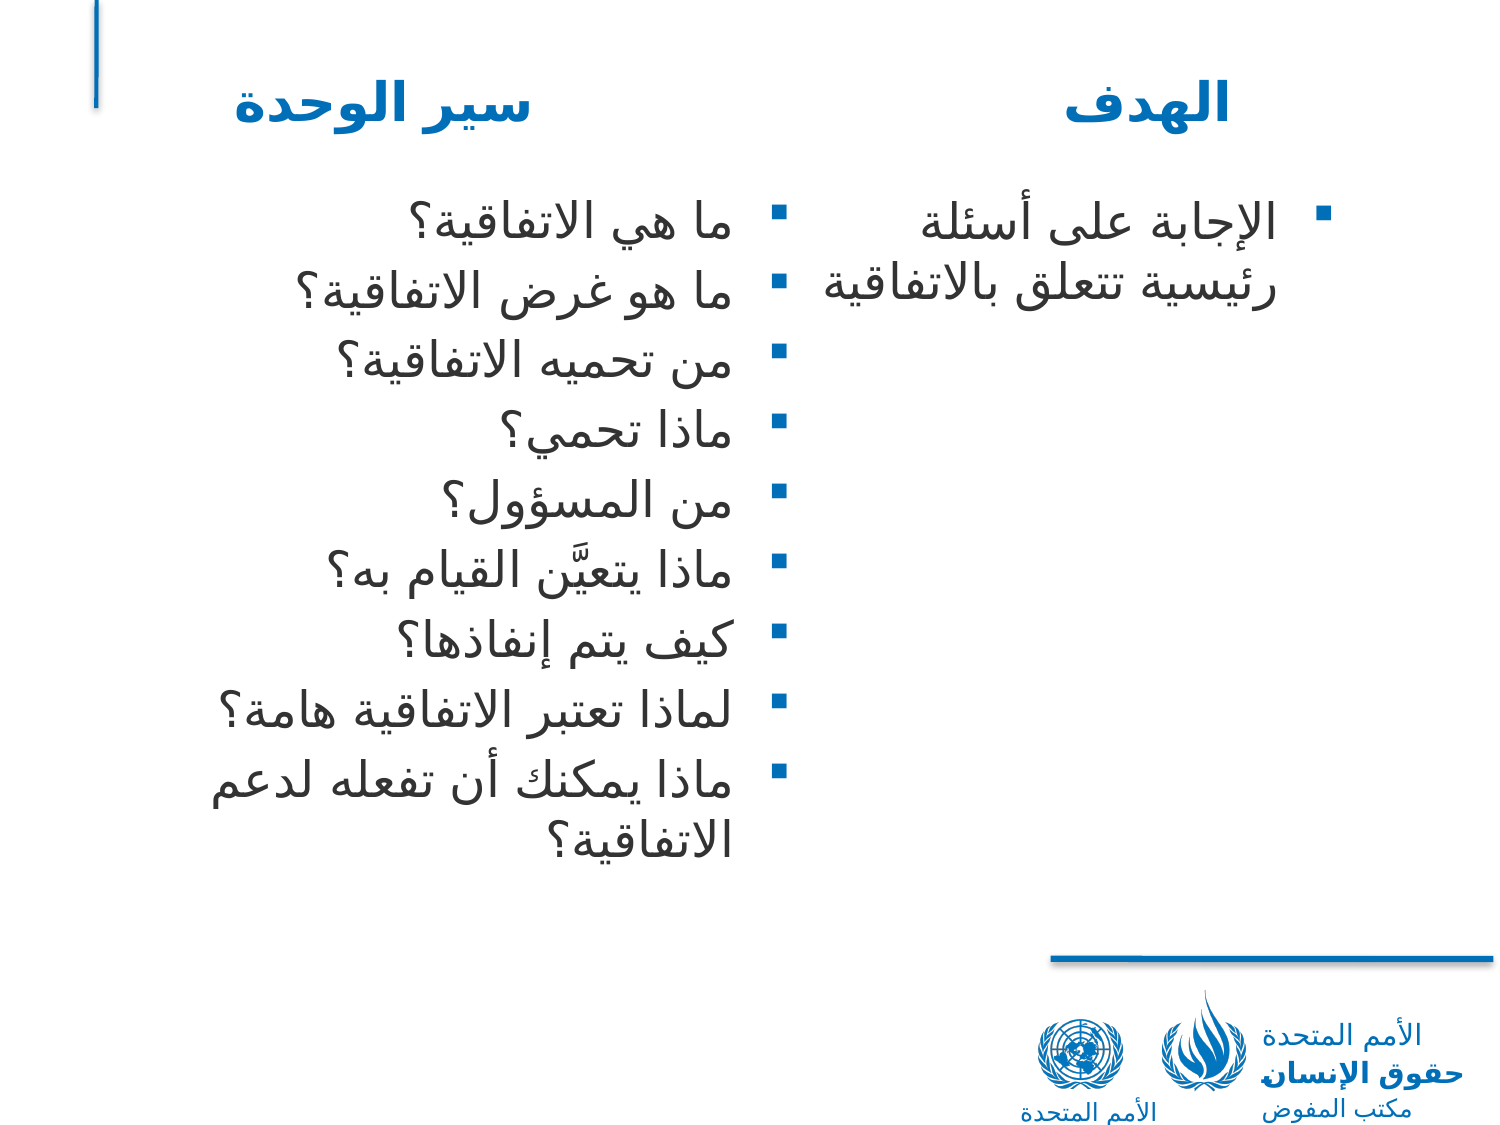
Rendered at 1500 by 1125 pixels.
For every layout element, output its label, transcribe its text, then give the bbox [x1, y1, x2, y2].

text_box الأمم المتحدة [982, 1089, 1195, 1125]
picture [1037, 990, 1457, 1107]
text_box ما هي الاتفاقية؟ ما هو غرض الاتفاقية؟ من تحميه الاتفاقية؟ ماذا تحمي؟ من المسؤول؟ ماذا يتعيَّن القيام به؟ كيف يتم إنفاذها؟ لماذا تعتبر الاتفاقية هامة؟ ماذا يمكنك أن تفعله لدعم الاتفاقية؟ [137, 180, 806, 876]
text_box الهدف [977, 60, 1247, 140]
text_box سير الوحدة [219, 60, 549, 140]
text_box الأمم المتحدة حقوق الإنسان مكتب المفوض السامي [1246, 1009, 1500, 1098]
text_box الإجابة على أسئلة رئيسية تتعلق بالاتفاقية [782, 182, 1350, 318]
